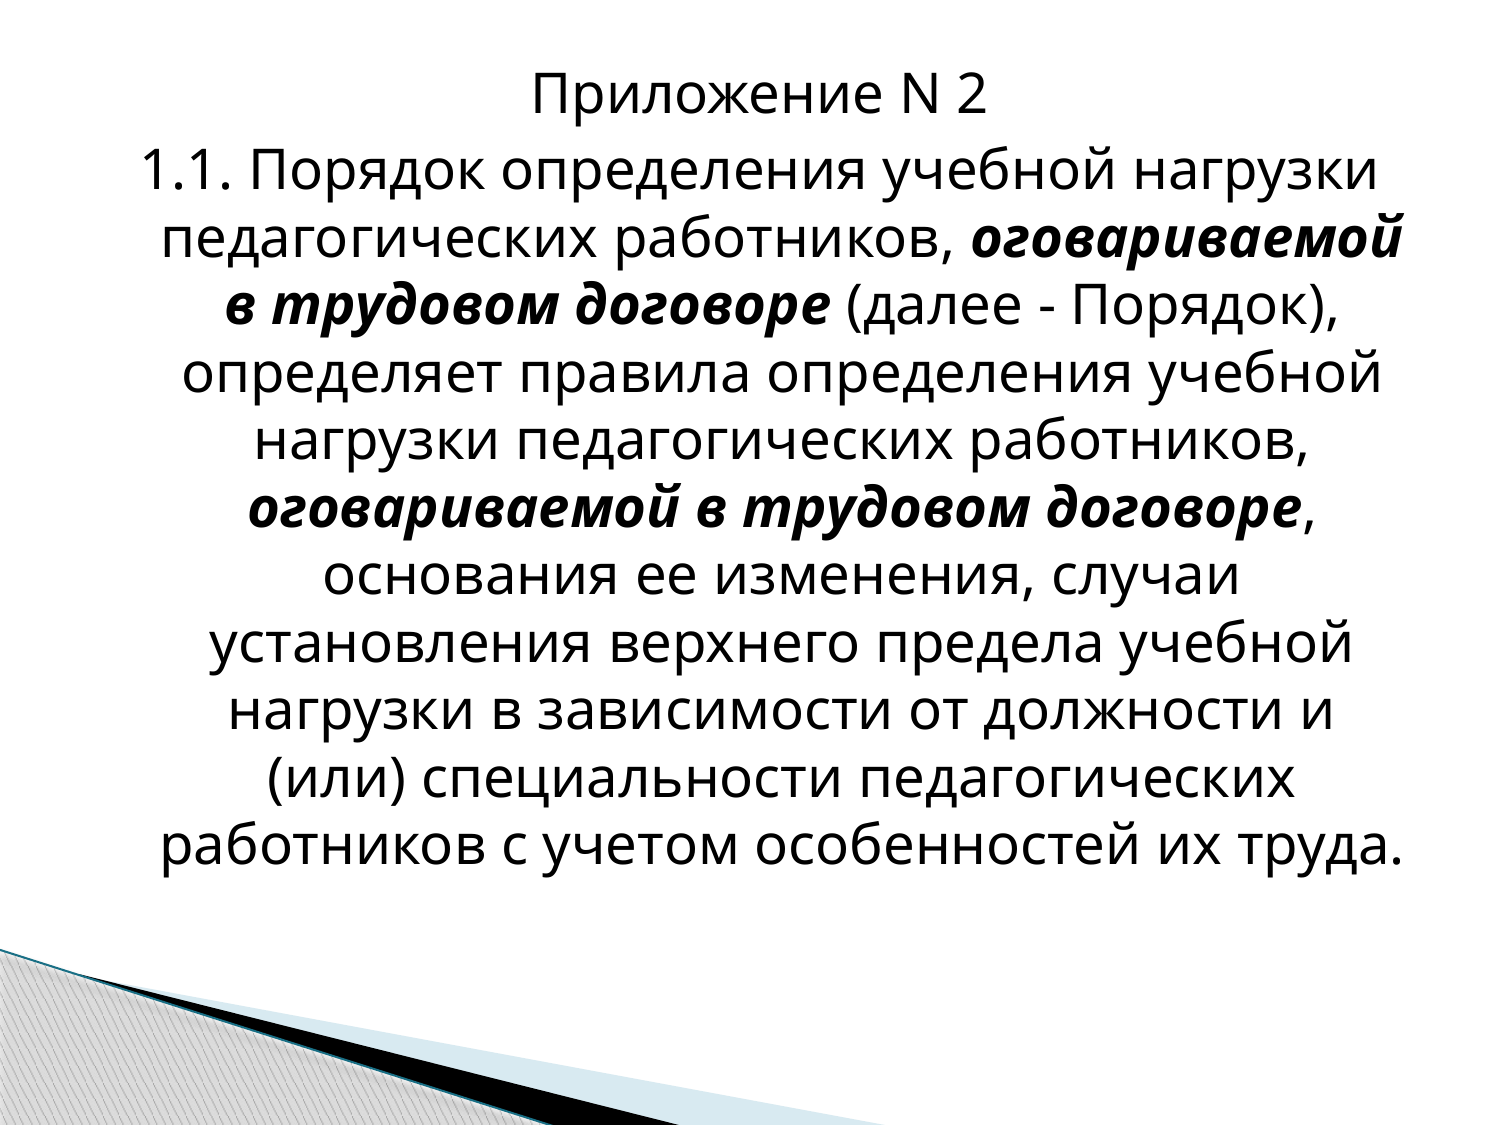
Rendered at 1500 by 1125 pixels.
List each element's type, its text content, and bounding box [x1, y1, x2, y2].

list Приложение N 2 1.1. Порядок определения учебной нагрузки педагогических работников, оговариваемой в трудовом договоре (далее - Порядок), определяет правила определения учебной нагрузки педагогических работников, оговариваемой в трудовом договоре, основания ее изменения, случаи установления верхнего предела учебной нагрузки в зависимости от должности и (или) специальности педагогических работников с учетом особенностей их труда. [75, 50, 1425, 1005]
